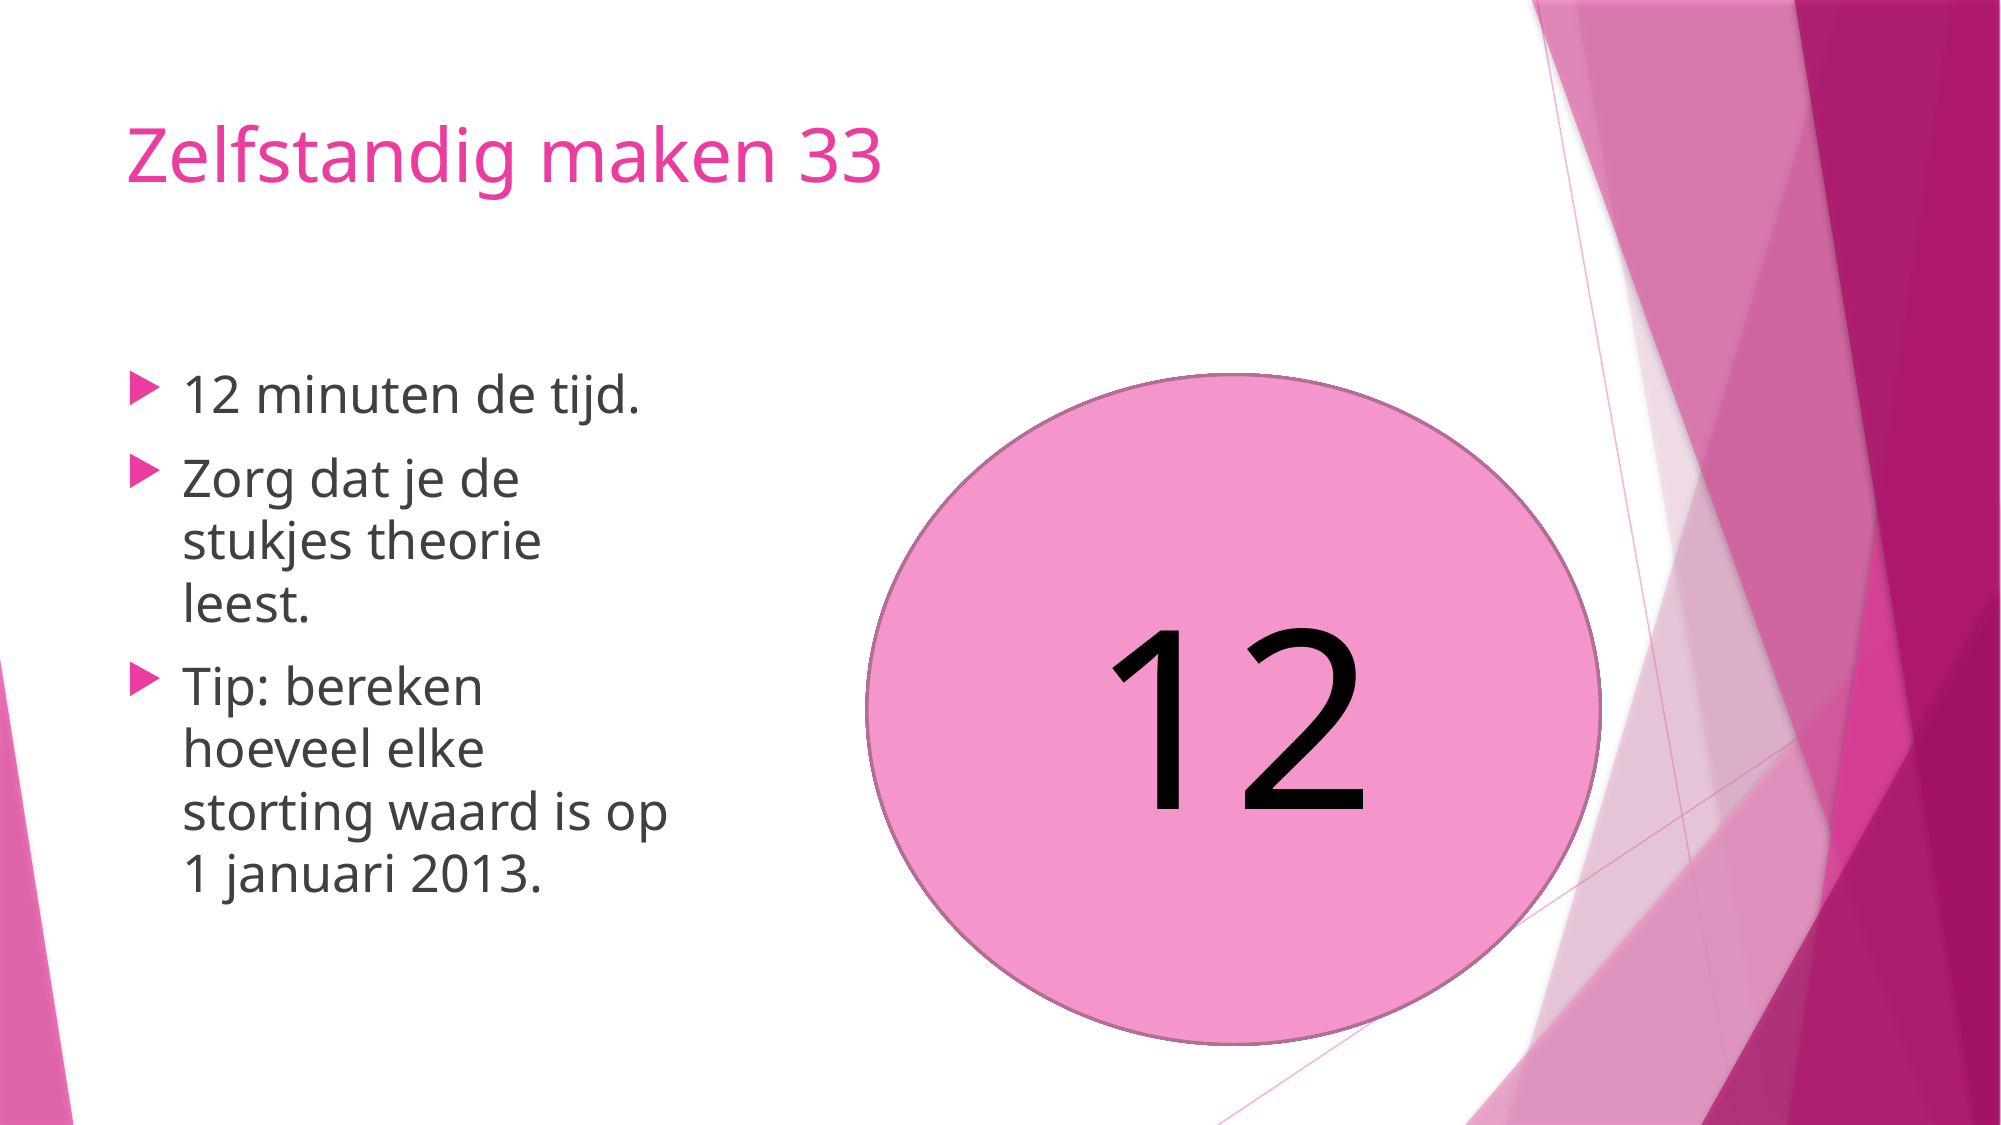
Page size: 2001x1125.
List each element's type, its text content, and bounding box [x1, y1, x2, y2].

title Zelfstandig maken 33 [111, 99, 1522, 317]
list 12 minuten de tijd. Zorg dat je de stukjes theorie leest. Tip: bereken hoeveel elke storting waard is op 1 januari 2013. [111, 354, 689, 960]
text_box 12 [865, 373, 1602, 1046]
